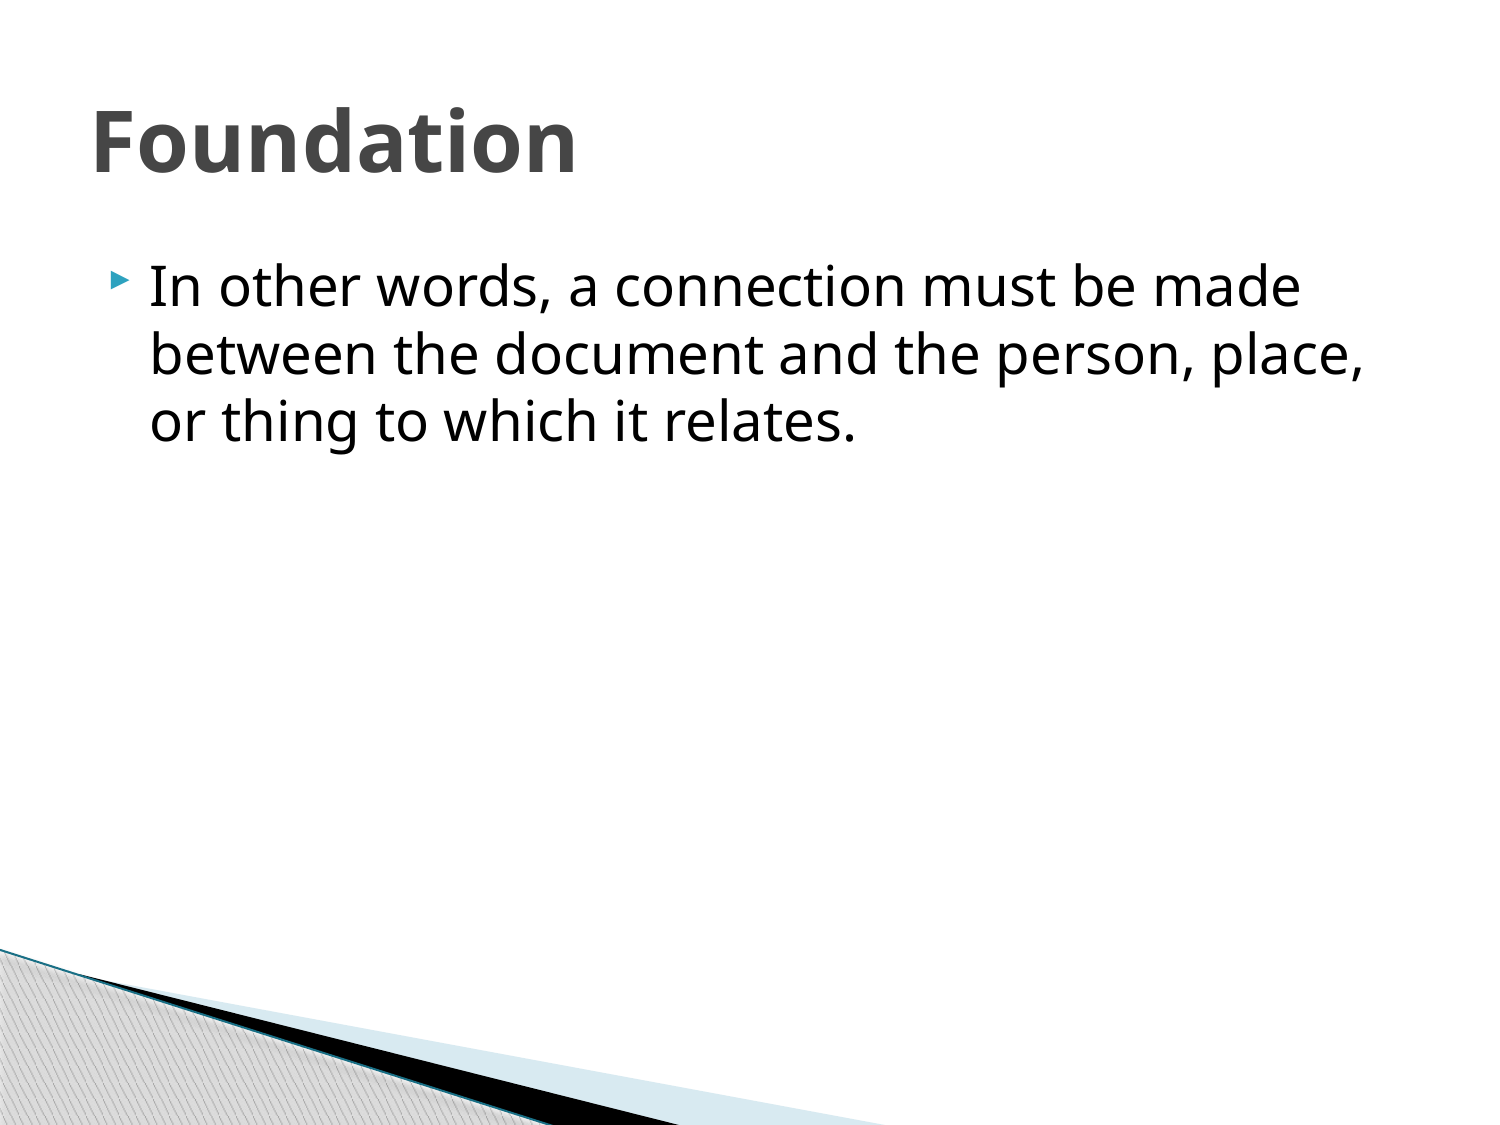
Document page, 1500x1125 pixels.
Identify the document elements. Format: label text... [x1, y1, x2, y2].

list In other words, a connection must be made between the document and the person, place, or thing to which it relates. [75, 243, 1425, 986]
title Foundation [75, 45, 1425, 233]
